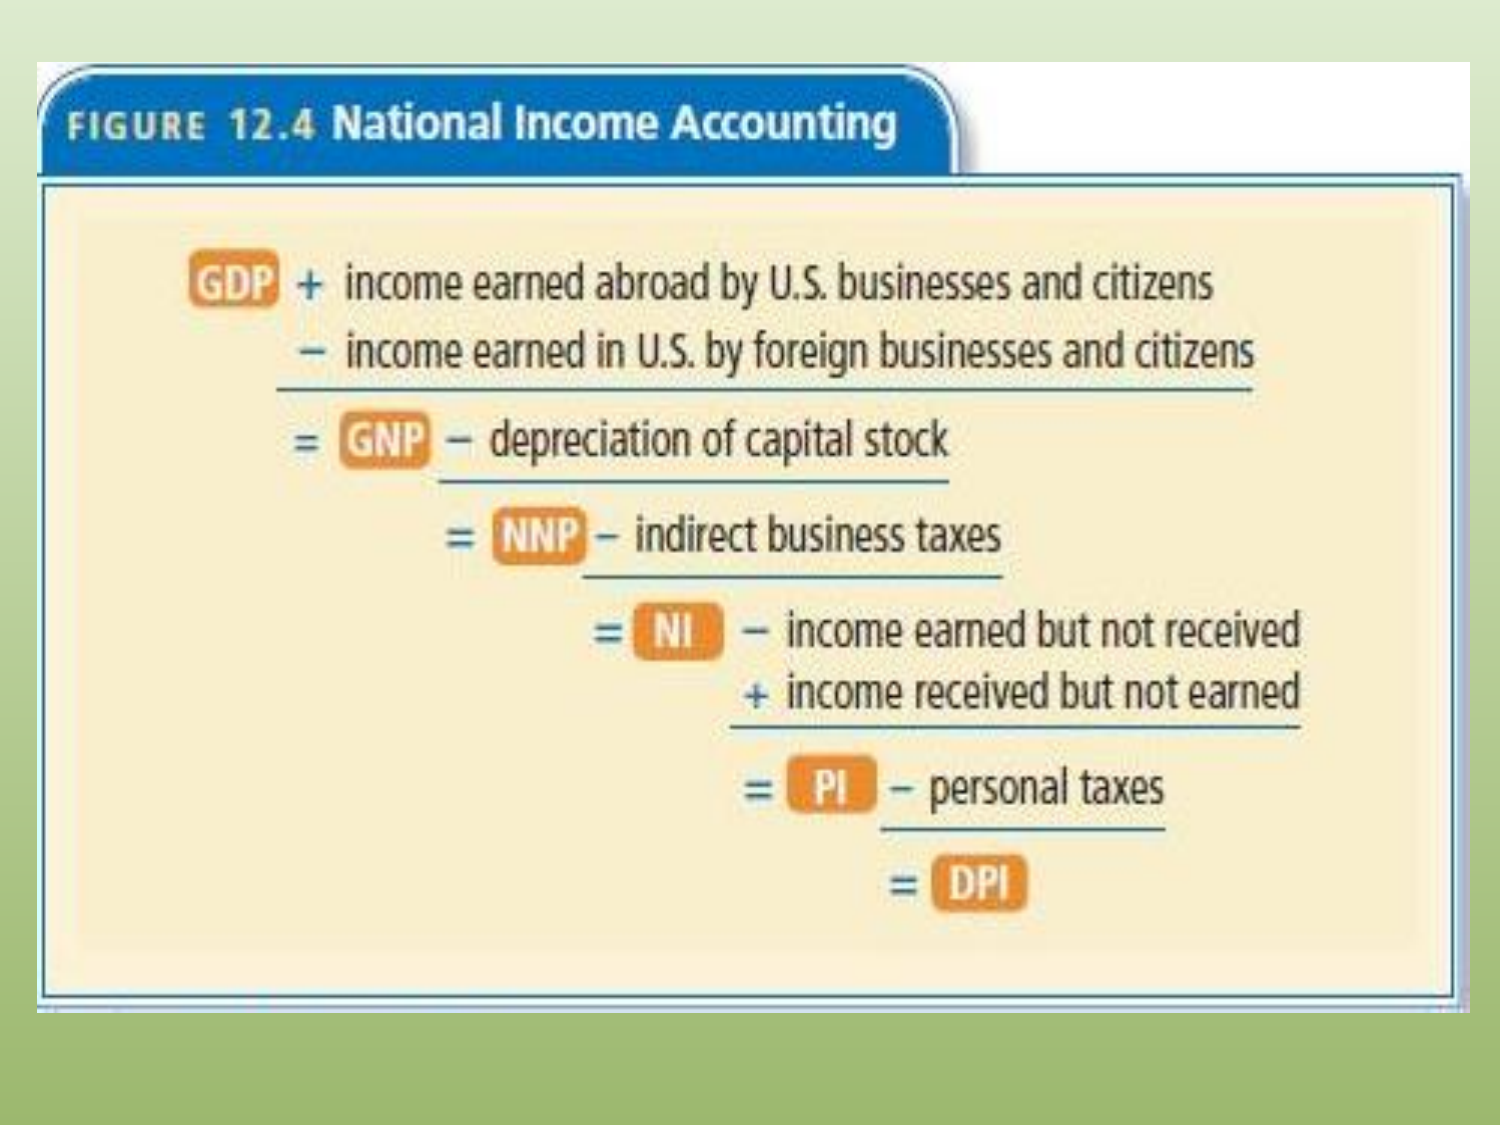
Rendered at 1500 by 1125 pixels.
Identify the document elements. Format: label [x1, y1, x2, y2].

picture [37, 62, 1470, 1013]
